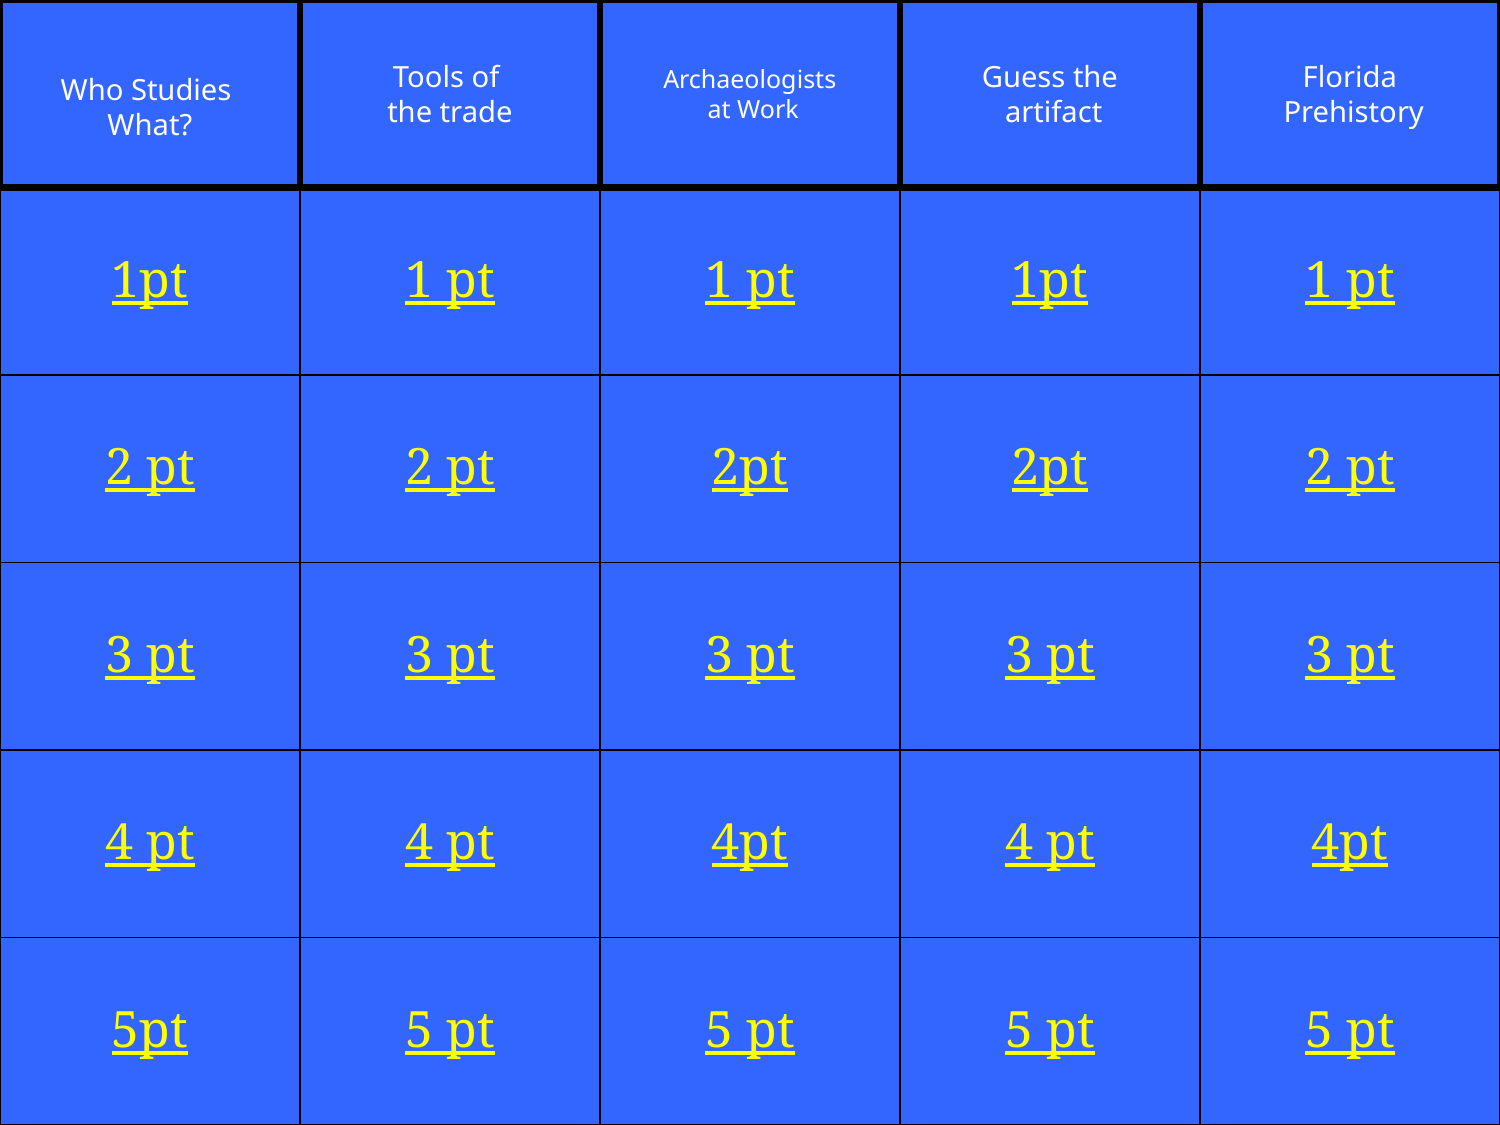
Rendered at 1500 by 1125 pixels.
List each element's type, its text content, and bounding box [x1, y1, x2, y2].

text_box 1 pt [599, 188, 899, 375]
text_box 5 pt [299, 937, 599, 1125]
text_box 1 pt [1199, 188, 1500, 375]
text_box 1 pt [300, 188, 599, 375]
text_box 3 pt [599, 562, 899, 750]
text_box 4pt [1199, 750, 1500, 937]
text_box 2pt [599, 375, 899, 562]
text_box 4 pt [299, 750, 599, 937]
text_box 1pt [0, 188, 300, 376]
text_box 2 pt [0, 376, 299, 562]
text_box 3 pt [299, 562, 599, 750]
text_box 4pt [599, 750, 899, 937]
text_box 2 pt [1199, 375, 1500, 562]
text_box 5pt [0, 937, 299, 1125]
text_box 4 pt [899, 750, 1199, 937]
text_box 5 pt [599, 937, 899, 1125]
text_box 3 pt [899, 562, 1199, 750]
text_box 1pt [899, 188, 1199, 375]
text_box 3 pt [1199, 562, 1500, 750]
text_box Florida Prehistory [1199, 0, 1500, 188]
text_box 5 pt [1199, 937, 1500, 1125]
text_box Archaeologists at Work [599, 0, 899, 188]
text_box 3 pt [0, 562, 299, 750]
text_box 4 pt [0, 750, 299, 937]
text_box 5 pt [899, 937, 1199, 1125]
text_box Tools of the trade [299, 0, 599, 188]
text_box Who Studies What? [0, 0, 299, 188]
text_box 2 pt [299, 375, 599, 562]
text_box 2pt [899, 375, 1199, 562]
text_box Guess the artifact [899, 0, 1199, 188]
